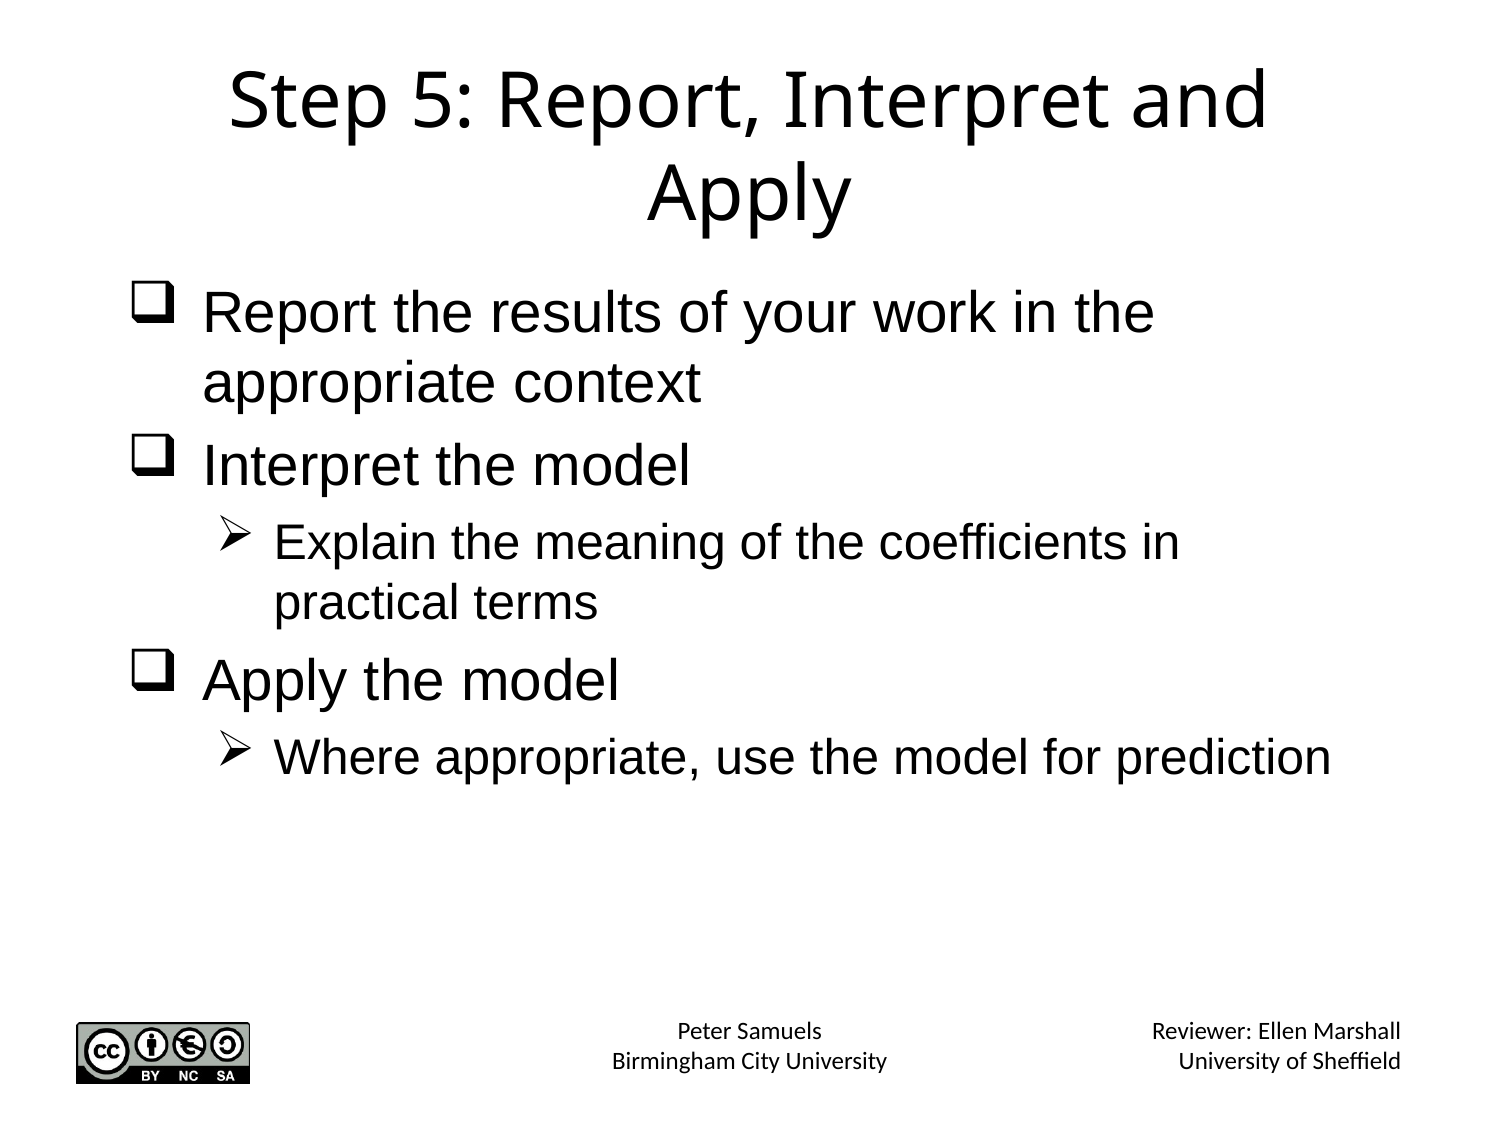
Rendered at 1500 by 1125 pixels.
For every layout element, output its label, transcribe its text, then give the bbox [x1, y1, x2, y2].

text_box Reviewer: Ellen Marshall University of Sheffield [1038, 1007, 1417, 1083]
picture [76, 1022, 251, 1084]
list Report the results of your work in the appropriate context Interpret the model Explain the meaning of the coefficients in practical terms Apply the model Where appropriate, use the model for prediction [112, 267, 1388, 929]
title Step 5: Report, Interpret and Apply [112, 42, 1388, 244]
text_box Peter Samuels Birmingham City University [549, 1007, 951, 1083]
